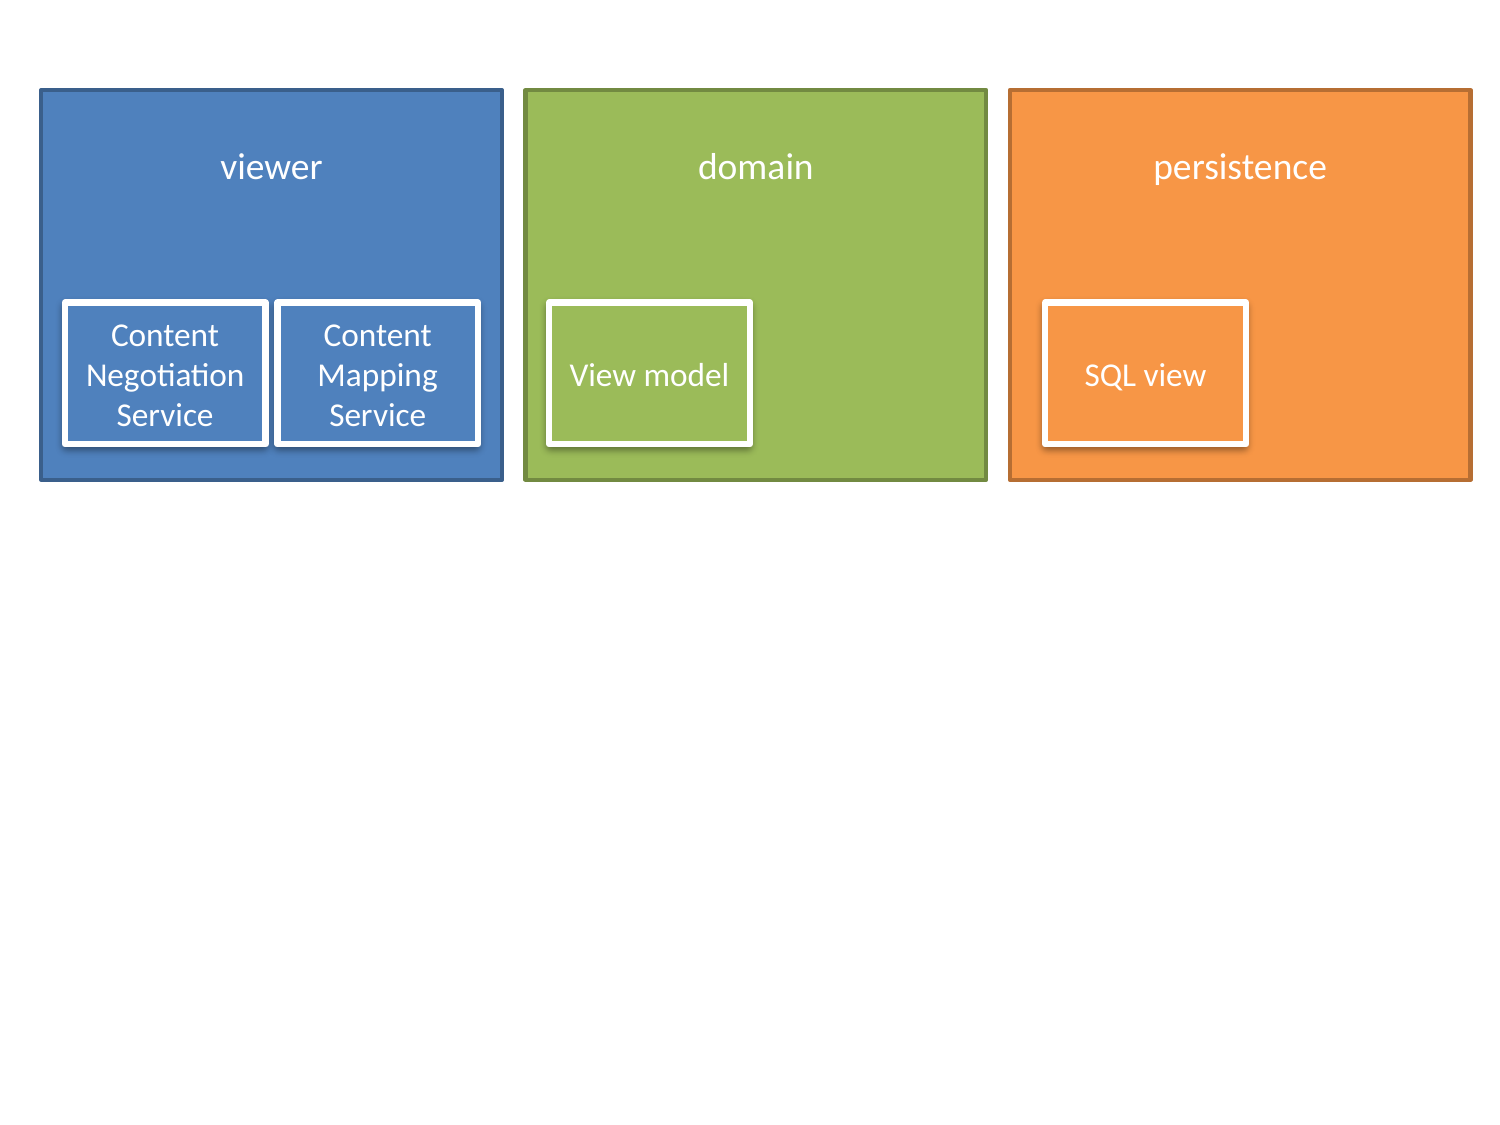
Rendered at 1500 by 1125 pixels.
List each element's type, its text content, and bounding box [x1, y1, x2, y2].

text_box viewer [39, 88, 504, 482]
text_box View model [546, 299, 753, 447]
text_box Content NegotiationService [62, 299, 269, 447]
text_box domain [523, 88, 988, 482]
text_box persistence [1008, 88, 1473, 482]
text_box Content Mapping Service [274, 299, 481, 447]
text_box SQL view [1042, 299, 1249, 447]
